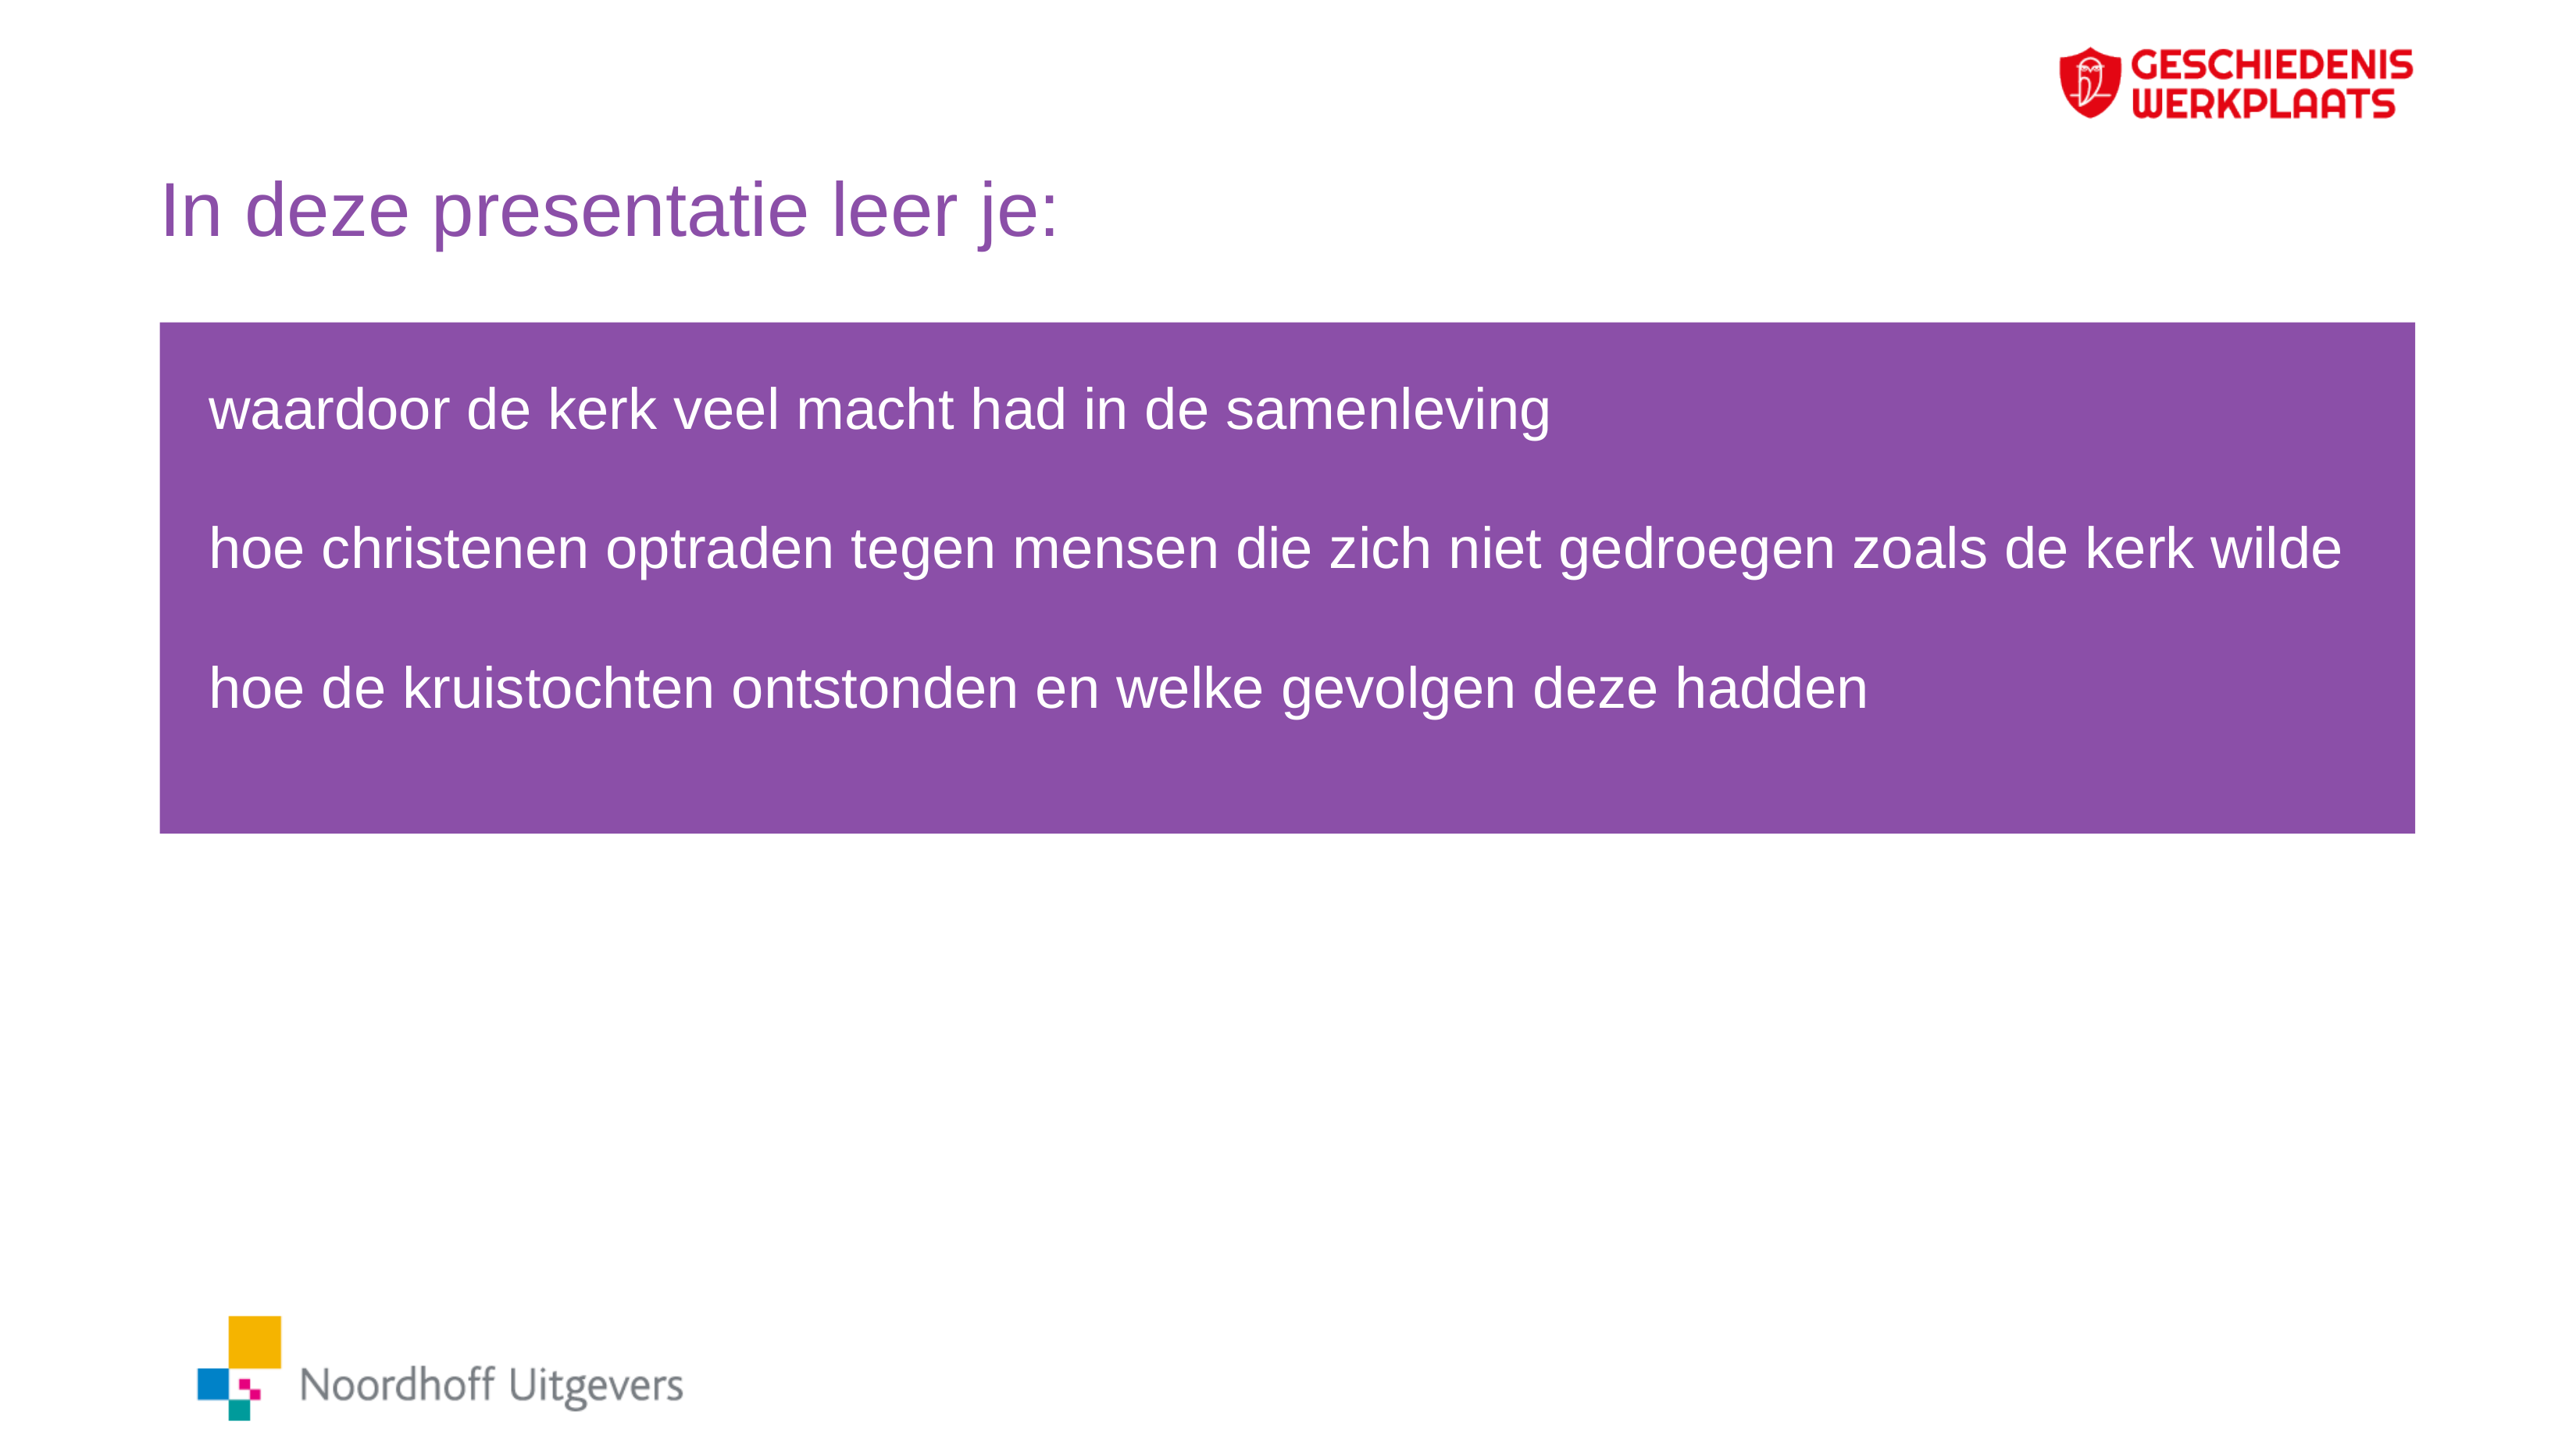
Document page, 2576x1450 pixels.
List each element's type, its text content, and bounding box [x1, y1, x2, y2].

title In deze presentatie leer je: [159, 159, 2416, 266]
picture [1610, 0, 2576, 161]
picture [159, 1288, 802, 1449]
list waardoor de kerk veel macht had in de samenleving hoe christenen optraden tegen mensen die zich niet gedroegen zoals de kerk wilde hoe de kruistochten ontstonden en welke gevolgen deze hadden [159, 322, 2416, 834]
